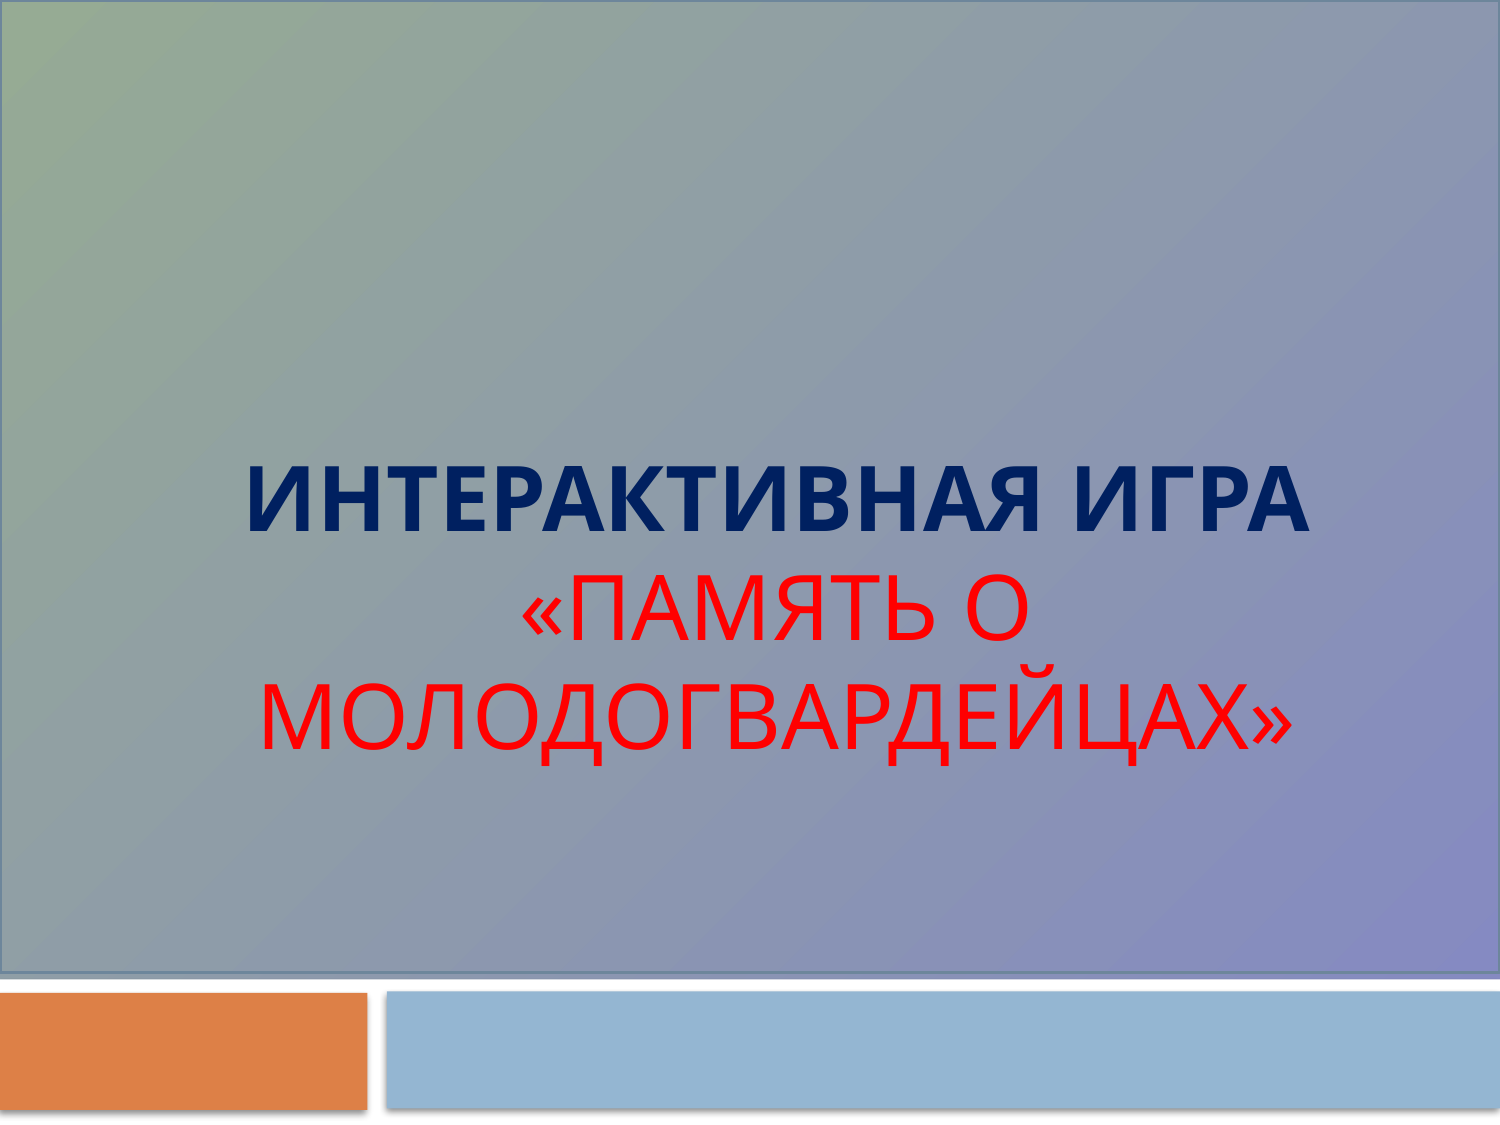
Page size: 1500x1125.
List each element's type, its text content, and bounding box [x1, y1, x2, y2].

title интерактивная игра «Память о молодогвардейцах» [100, 105, 1454, 776]
text_box [0, 0, 1500, 974]
